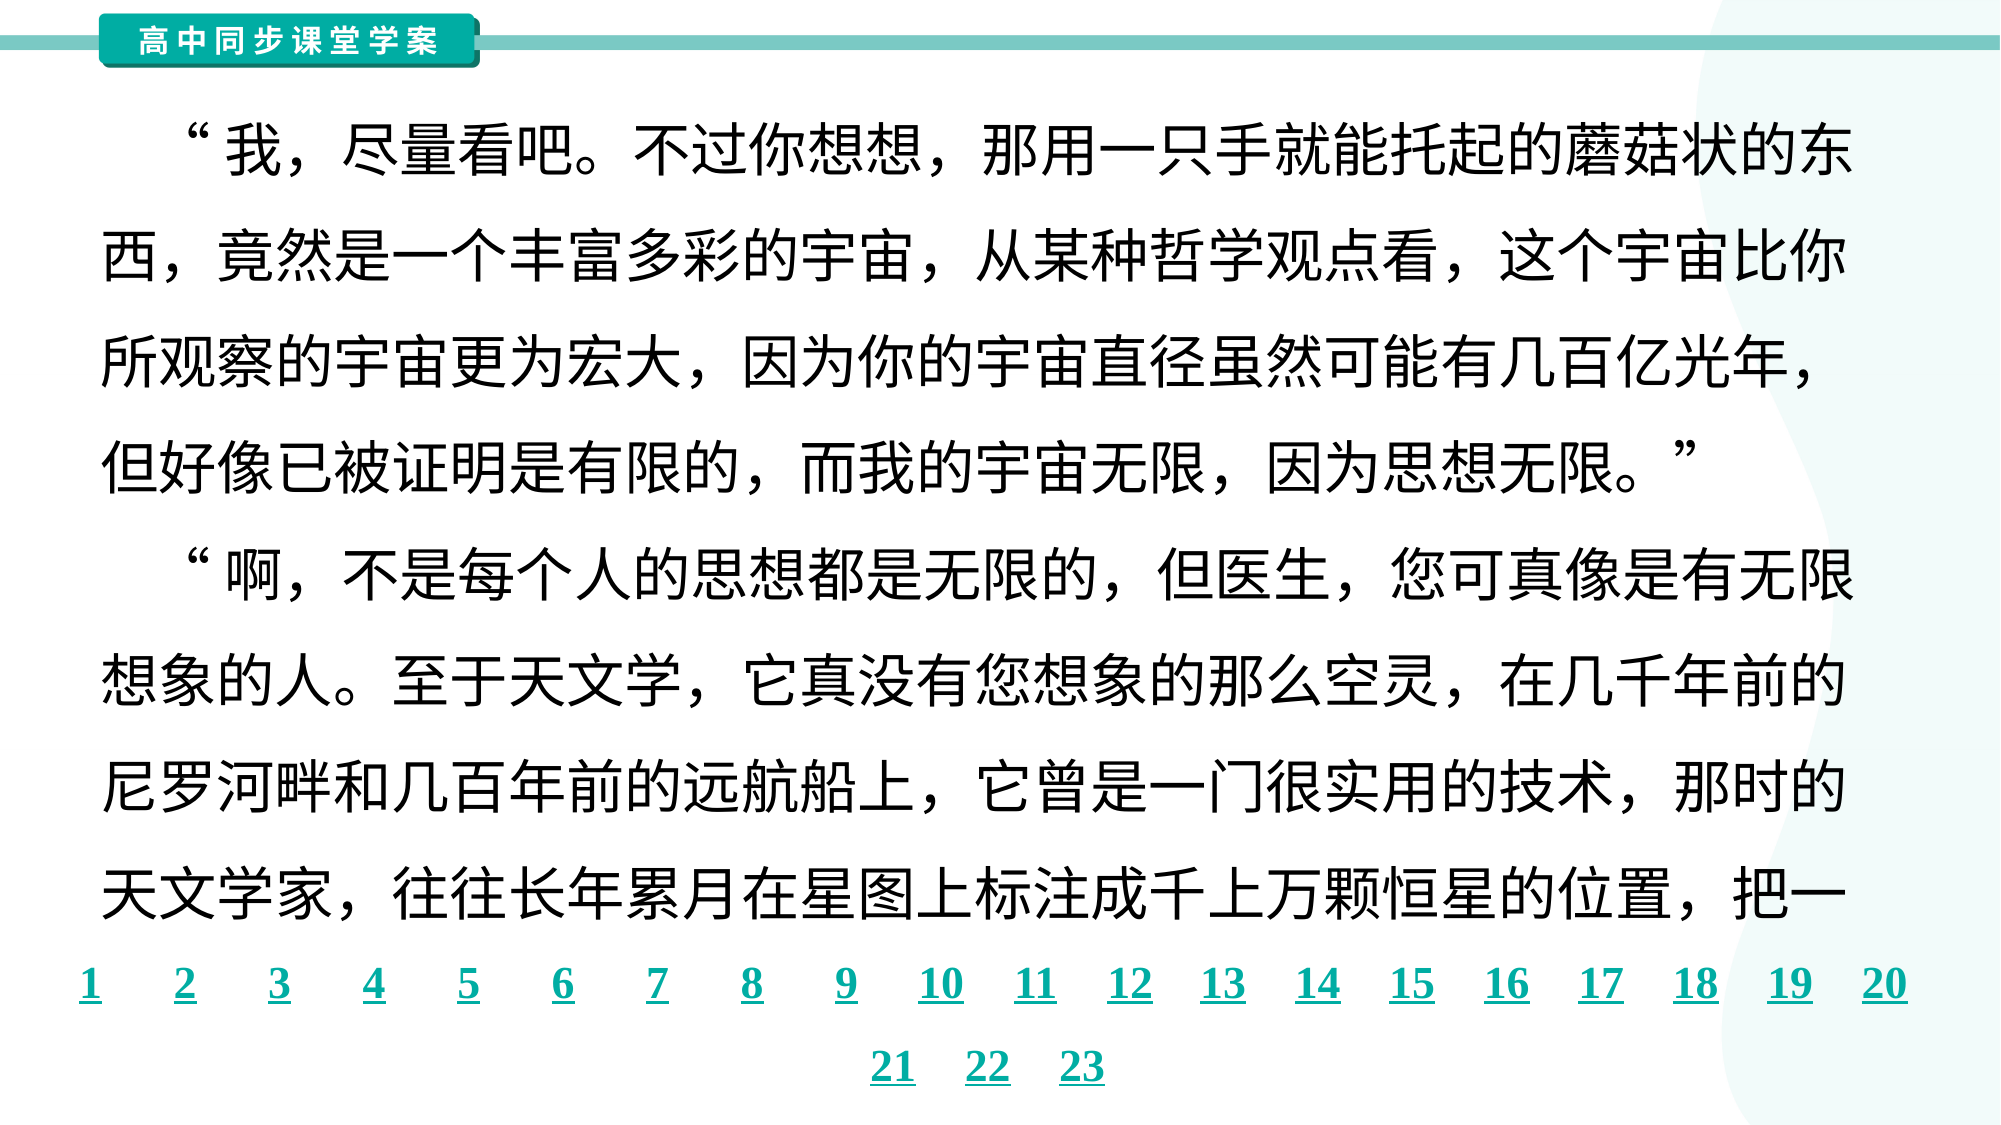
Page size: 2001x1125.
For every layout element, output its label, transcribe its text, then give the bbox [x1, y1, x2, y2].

text_box “我，尽量看吧。不过你想想，那用一只手就能托起的蘑菇状的东 西，竟然是一个丰富多彩的宇宙，从某种哲学观点看，这个宇宙比你 所观察的宇宙更为宏大，因为你的宇宙直径虽然可能有几百亿光年， 但好像已被证明是有限的，而我的宇宙无限，因为思想无限。” “啊，不是每个人的思想都是无限的，但医生，您可真像是有无限 想象的人。至于天文学，它真没有您想象的那么空灵，在几千年前的 尼罗河畔和几百年前的远航船上，它曾是一门很实用的技术，那时的 天文学家，往往长年累月在星图上标注成千上万颗恒星的位置，把一 [100, 76, 1899, 927]
picture [0, 0, 2000, 1125]
